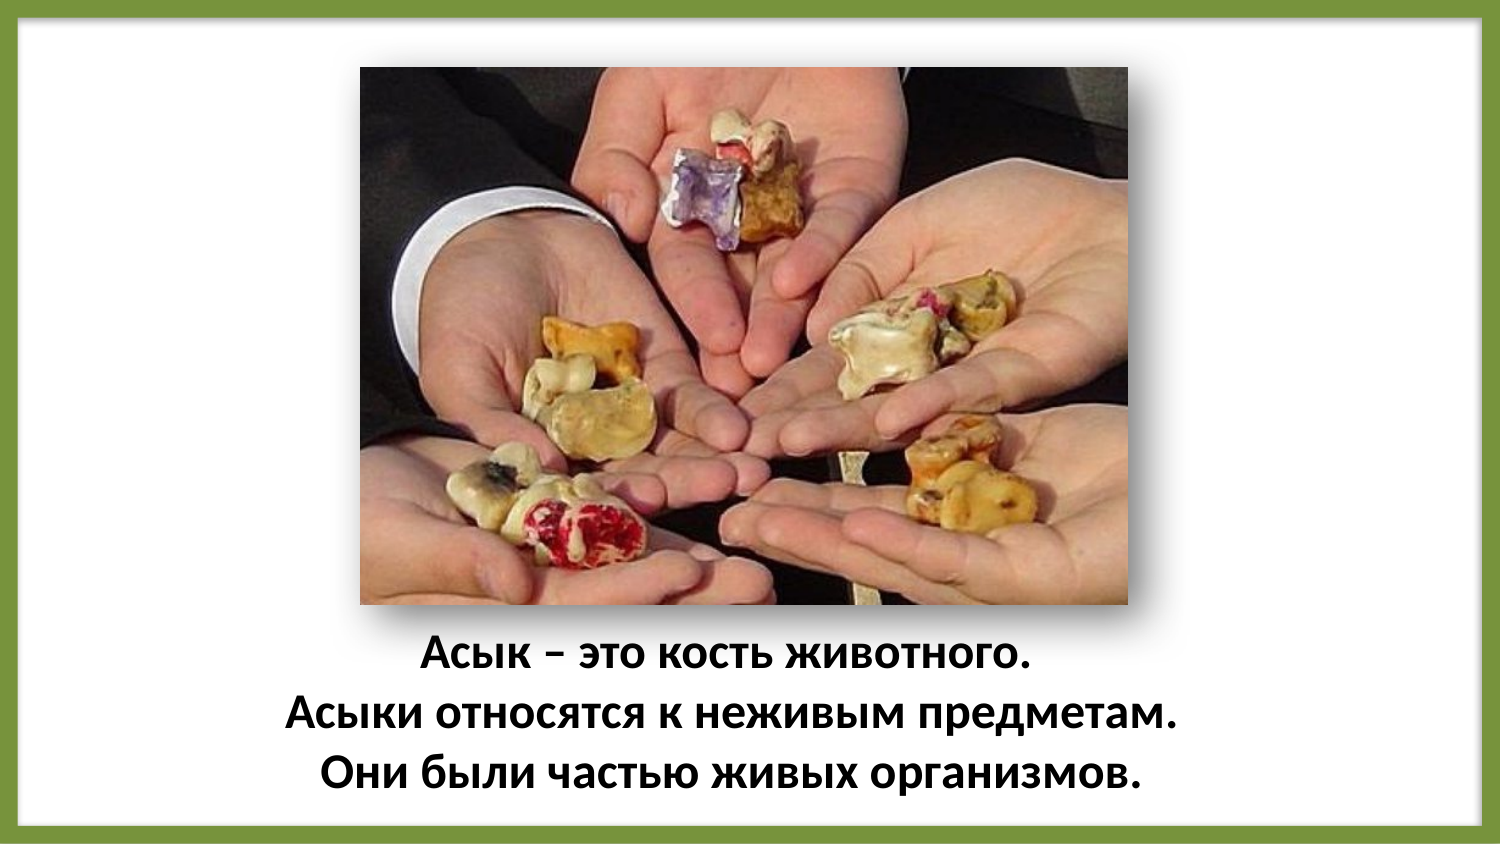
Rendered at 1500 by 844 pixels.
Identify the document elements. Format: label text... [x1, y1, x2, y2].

picture [359, 67, 1129, 605]
text_box Асык – это кость животного. Асыки относятся к неживым предметам. Они были частью живых организмов. [270, 610, 1194, 806]
